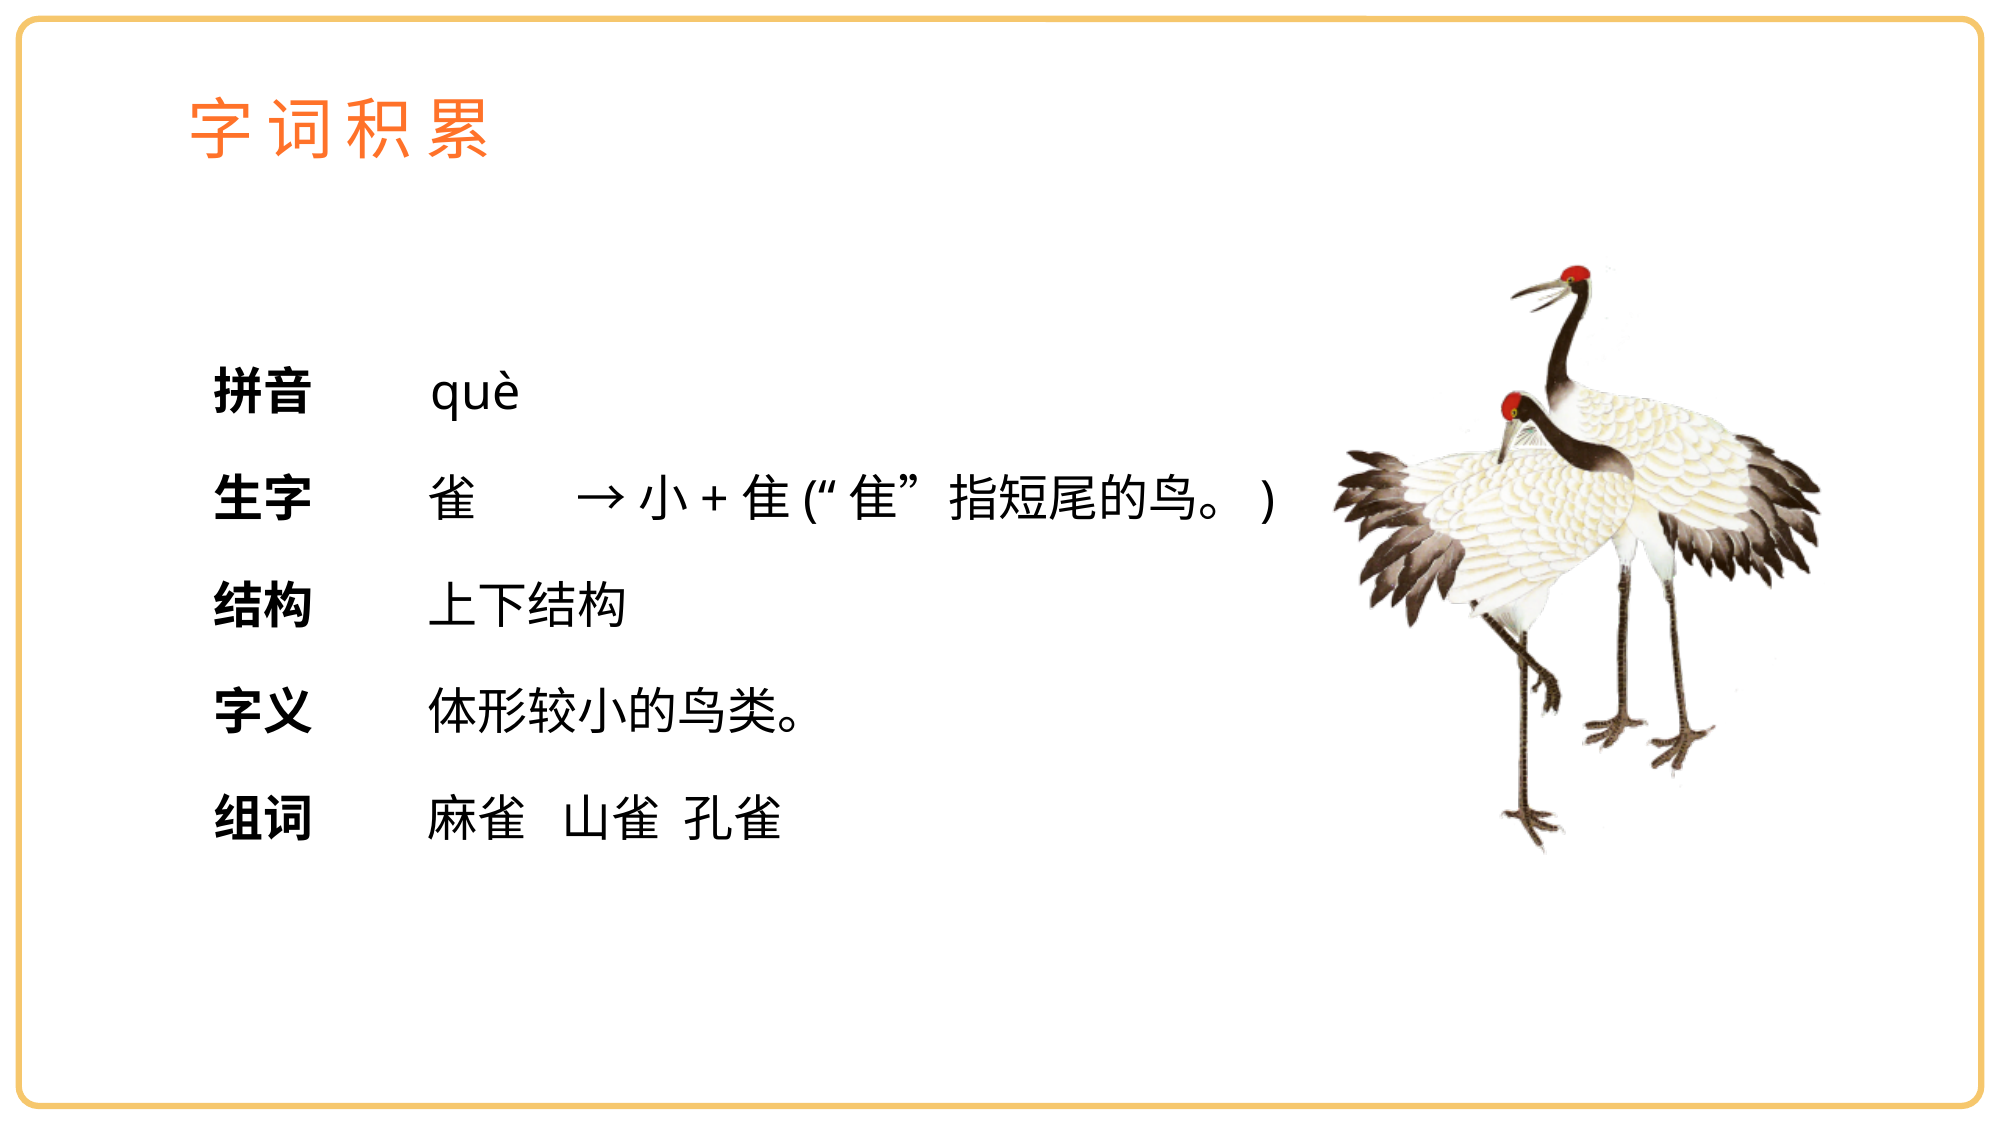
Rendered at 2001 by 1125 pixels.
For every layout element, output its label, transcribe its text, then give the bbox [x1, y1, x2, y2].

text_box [198, 352, 1586, 856]
text_box 字词积累 [187, 87, 493, 168]
picture [1331, 238, 1825, 855]
